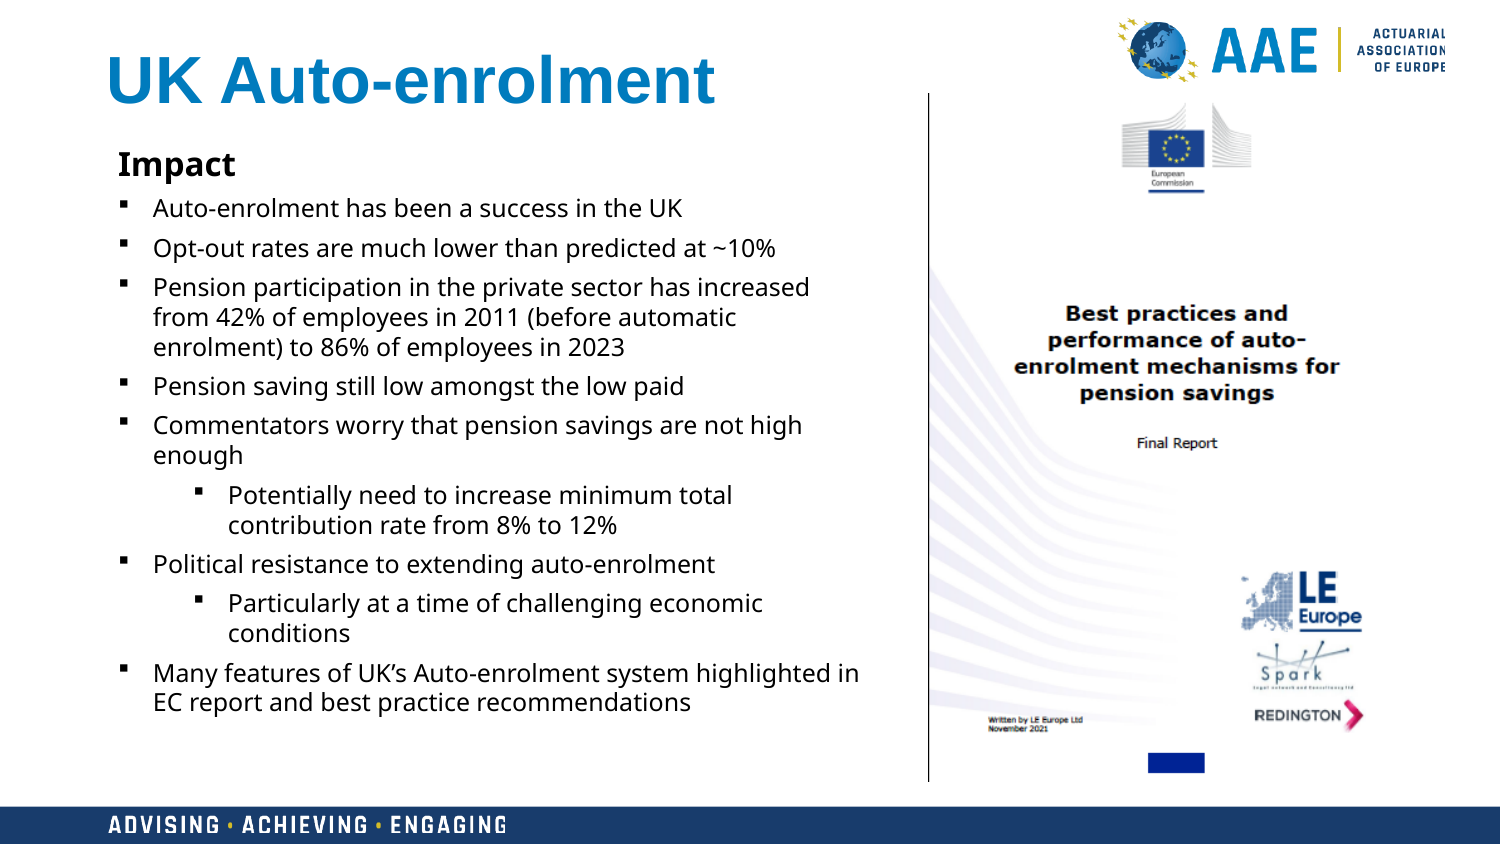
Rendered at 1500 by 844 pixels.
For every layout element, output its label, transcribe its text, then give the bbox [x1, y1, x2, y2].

text_box UK Auto-enrolment [106, 36, 1392, 117]
text_box Impact Auto-enrolment has been a success in the UK Opt-out rates are much lower than predicted at ~10% Pension participation in the private sector has increased from 42% of employees in 2011 (before automatic enrolment) to 86% of employees in 2023 Pension saving still low amongst the low paid Commentators worry that pension savings are not high enough Potentially need to increase minimum total contribution rate from 8% to 12% Political resistance to extending auto-enrolment Particularly at a time of challenging economic conditions Many features of UK’s Auto-enrolment system highlighted in EC report and best practice recommendations [106, 137, 876, 723]
picture [928, 93, 1426, 782]
